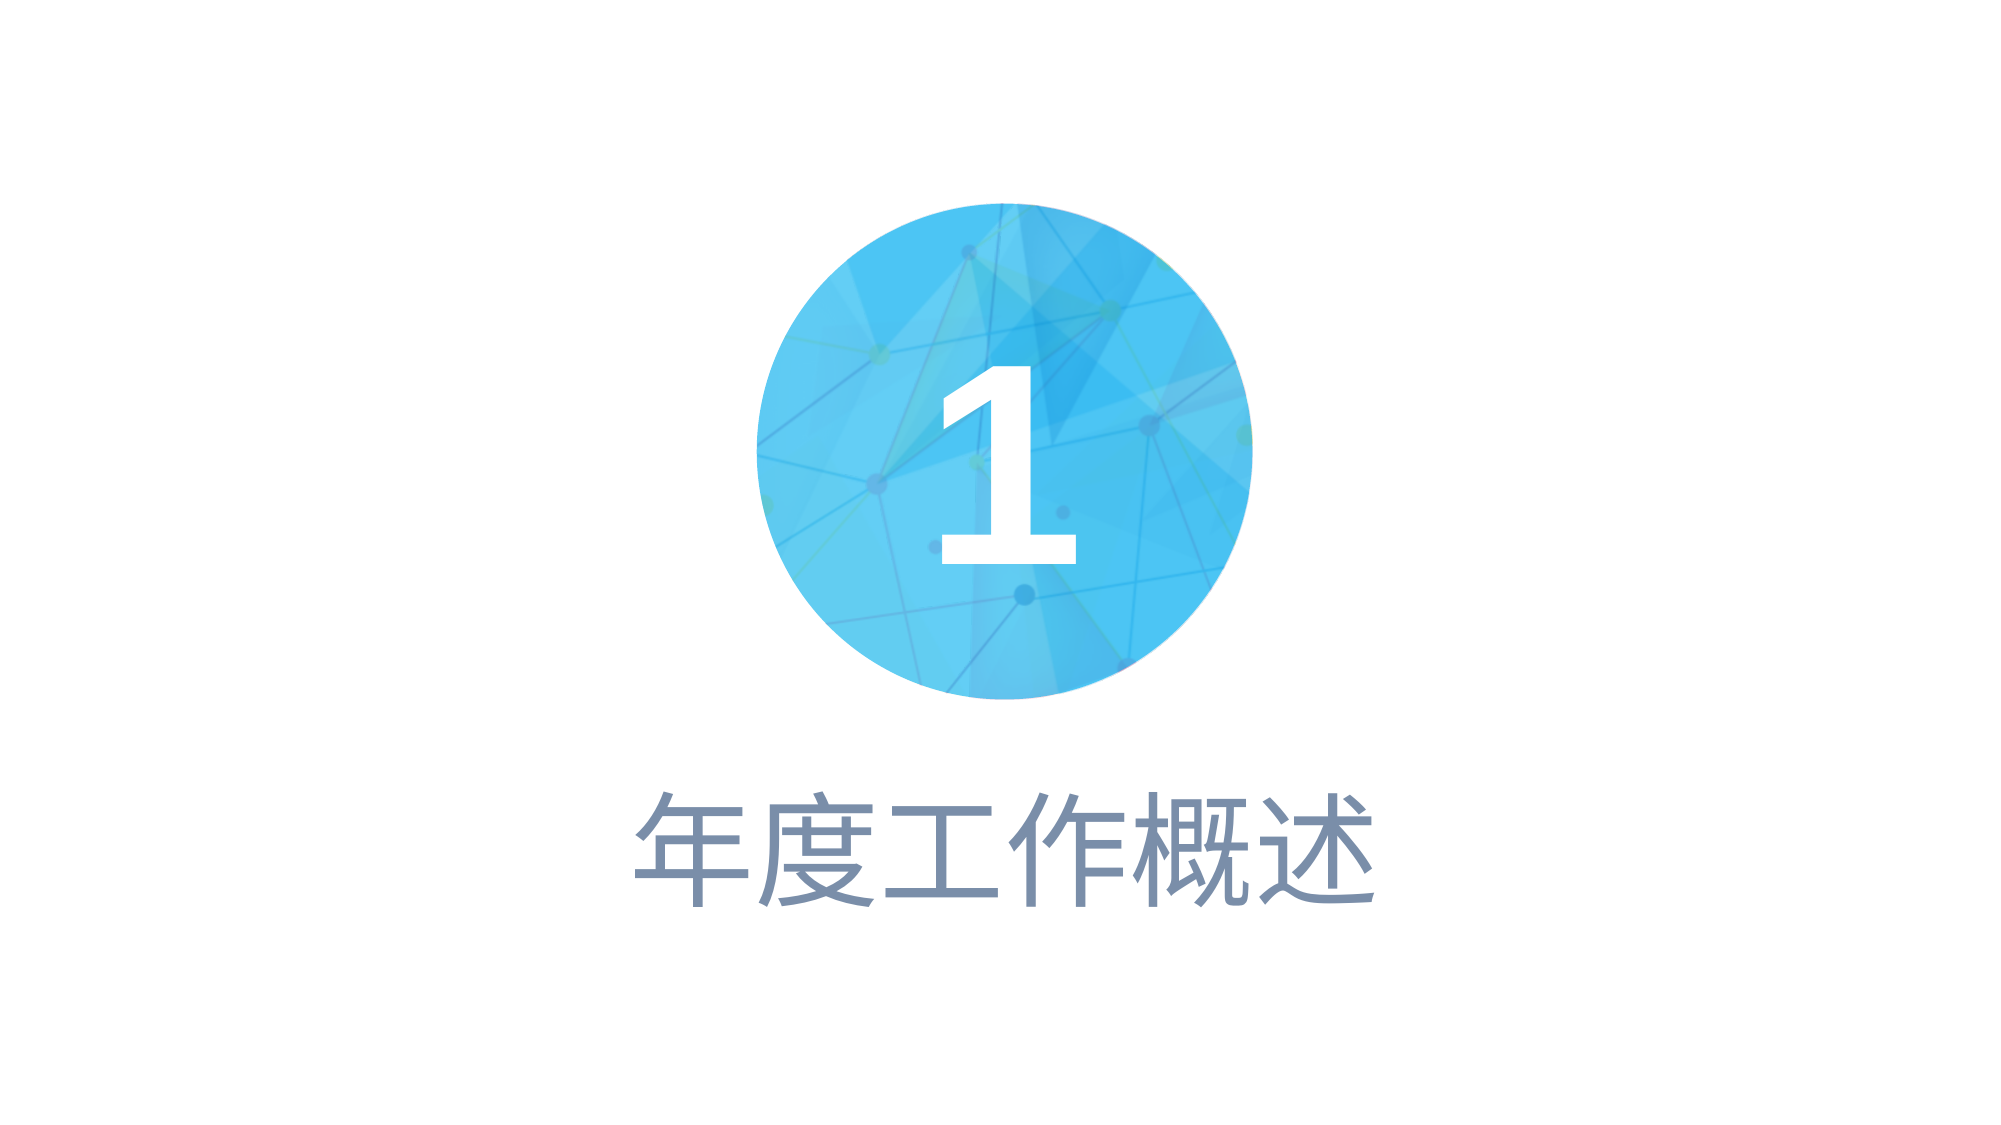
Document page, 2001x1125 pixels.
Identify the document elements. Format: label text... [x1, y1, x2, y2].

picture [756, 203, 1253, 701]
text_box 年度工作概述 [408, 765, 1601, 931]
